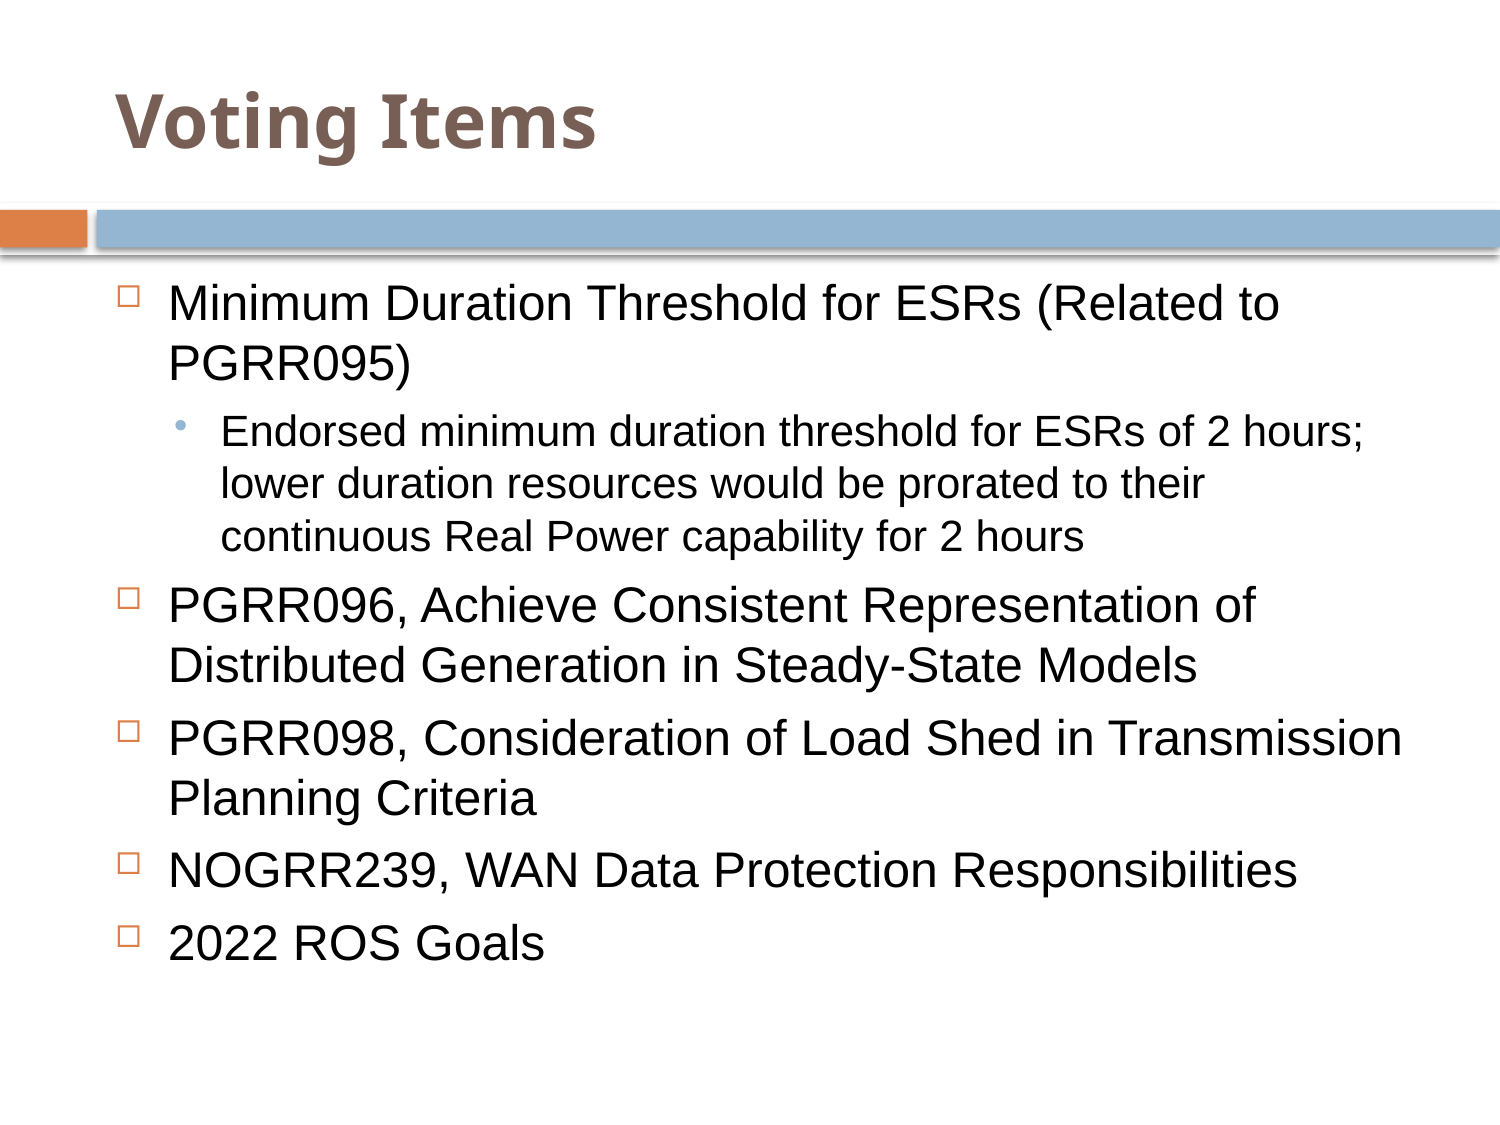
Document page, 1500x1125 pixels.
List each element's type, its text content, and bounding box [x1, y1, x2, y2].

title Voting Items [100, 37, 1439, 201]
list Minimum Duration Threshold for ESRs (Related to PGRR095) Endorsed minimum duration threshold for ESRs of 2 hours; lower duration resources would be prorated to their continuous Real Power capability for 2 hours PGRR096, Achieve Consistent Representation of Distributed Generation in Steady-State Models PGRR098, Consideration of Load Shed in Transmission Planning Criteria NOGRR239, WAN Data Protection Responsibilities 2022 ROS Goals [100, 262, 1439, 1001]
